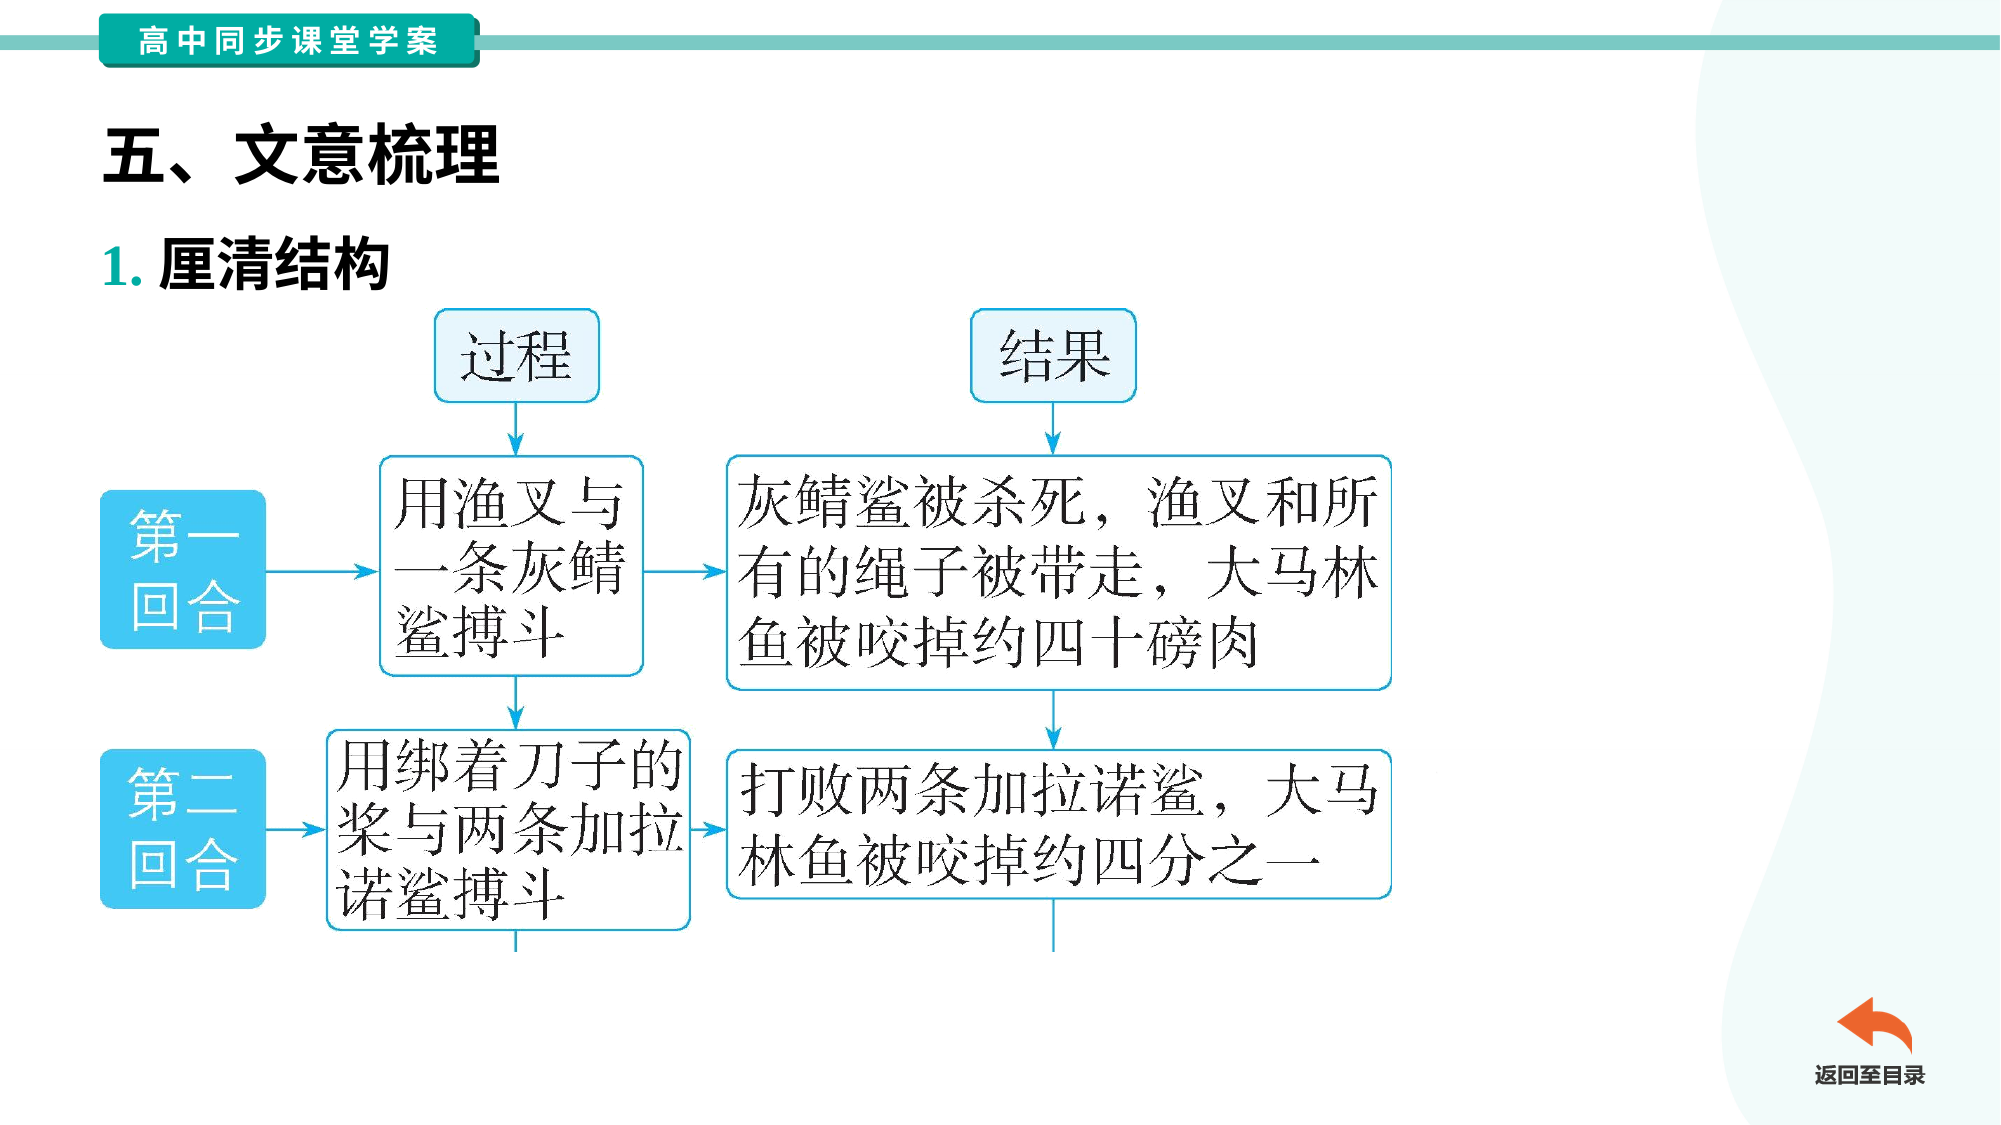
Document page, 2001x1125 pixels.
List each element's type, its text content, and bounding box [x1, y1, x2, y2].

text_box 1.厘清结构 [100, 192, 1899, 297]
text_box 五、文意梳理 [100, 76, 1899, 192]
picture [0, 0, 2000, 1125]
